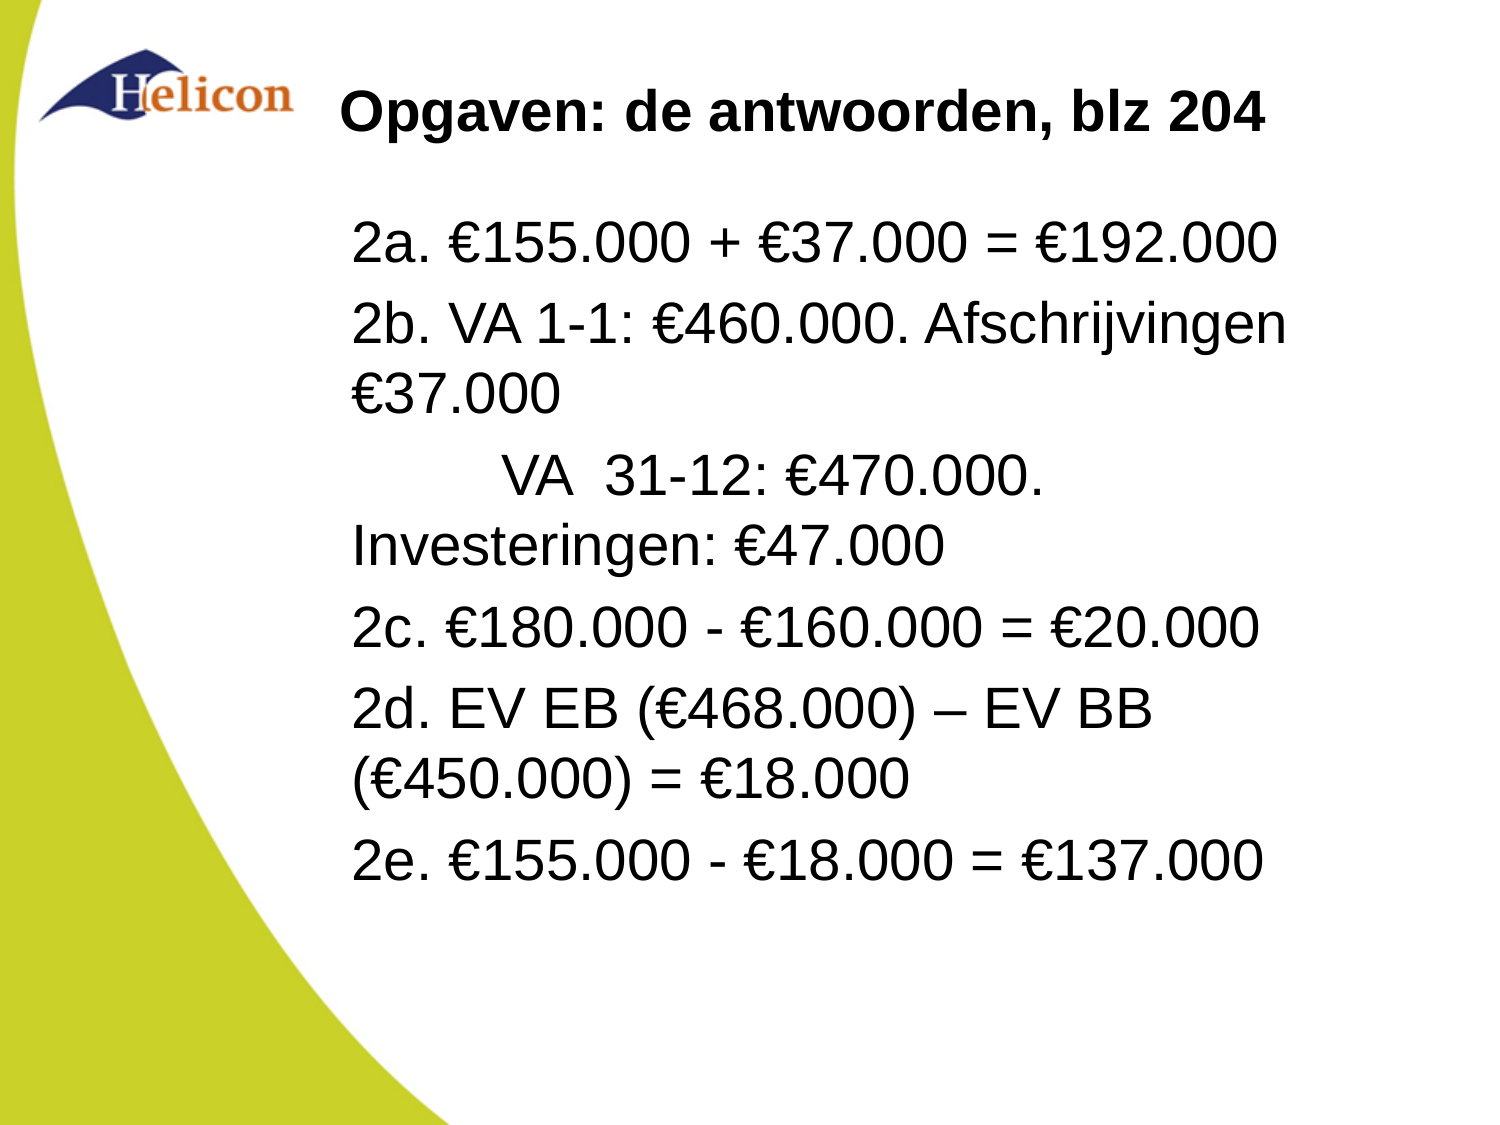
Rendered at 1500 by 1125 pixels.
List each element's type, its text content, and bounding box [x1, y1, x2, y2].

list 2a. €155.000 + €37.000 = €192.000 2b. VA 1-1: €460.000. Afschrijvingen €37.000 VA 31-12: €470.000. Investeringen: €47.000 2c. €180.000 - €160.000 = €20.000 2d. EV EB (€468.000) – EV BB (€450.000) = €18.000 2e. €155.000 - €18.000 = €137.000 [336, 196, 1425, 1005]
title Opgaven: de antwoorden, blz 204 [324, 54, 1415, 161]
picture [0, 0, 1500, 1125]
